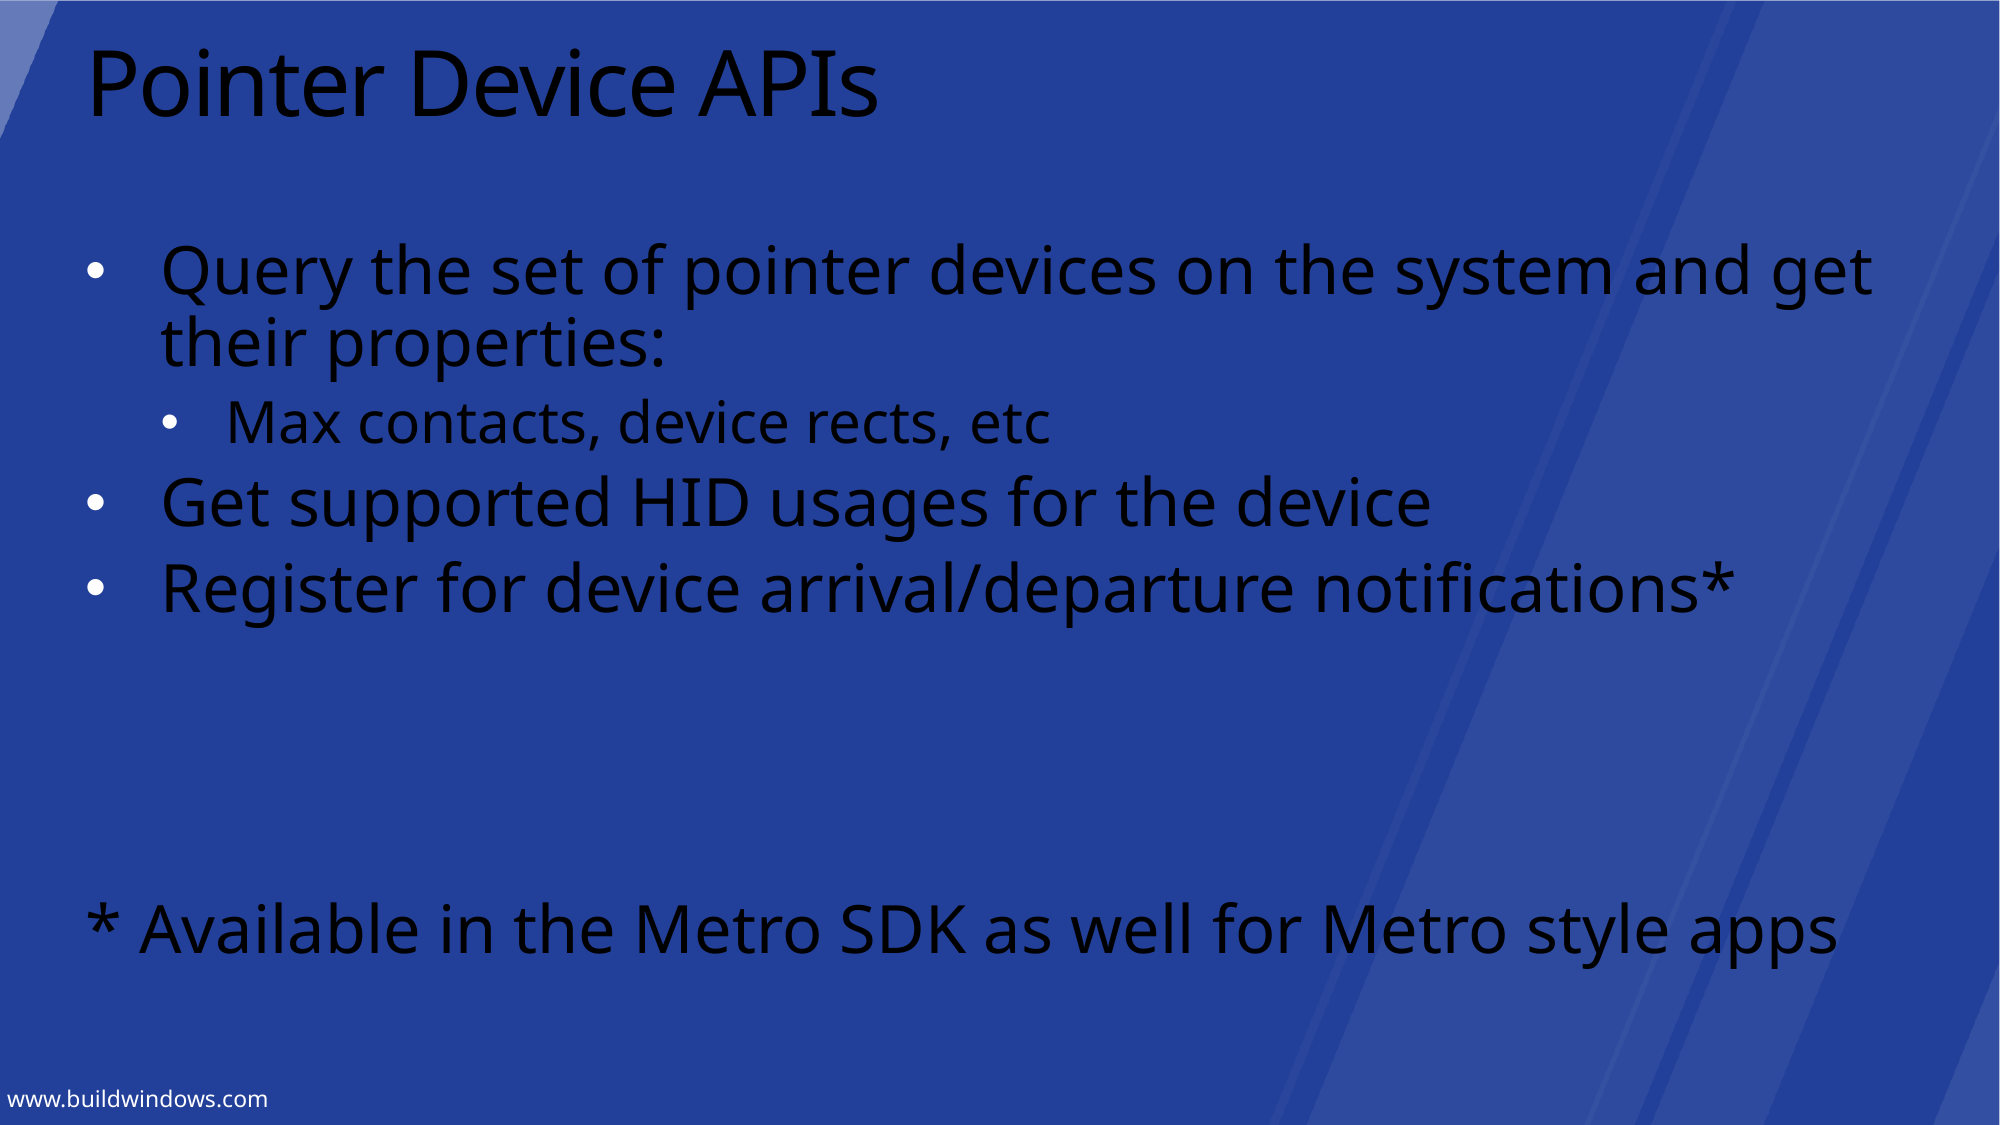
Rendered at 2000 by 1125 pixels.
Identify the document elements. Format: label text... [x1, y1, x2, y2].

list Query the set of pointer devices on the system and get their properties: Max contacts, device rects, etc Get supported HID usages for the device Register for device arrival/departure notifications* * Available in the Metro SDK as well for Metro style apps [85, 237, 1914, 994]
title Pointer Device APIs [85, 37, 1914, 138]
picture [0, 0, 2000, 1125]
